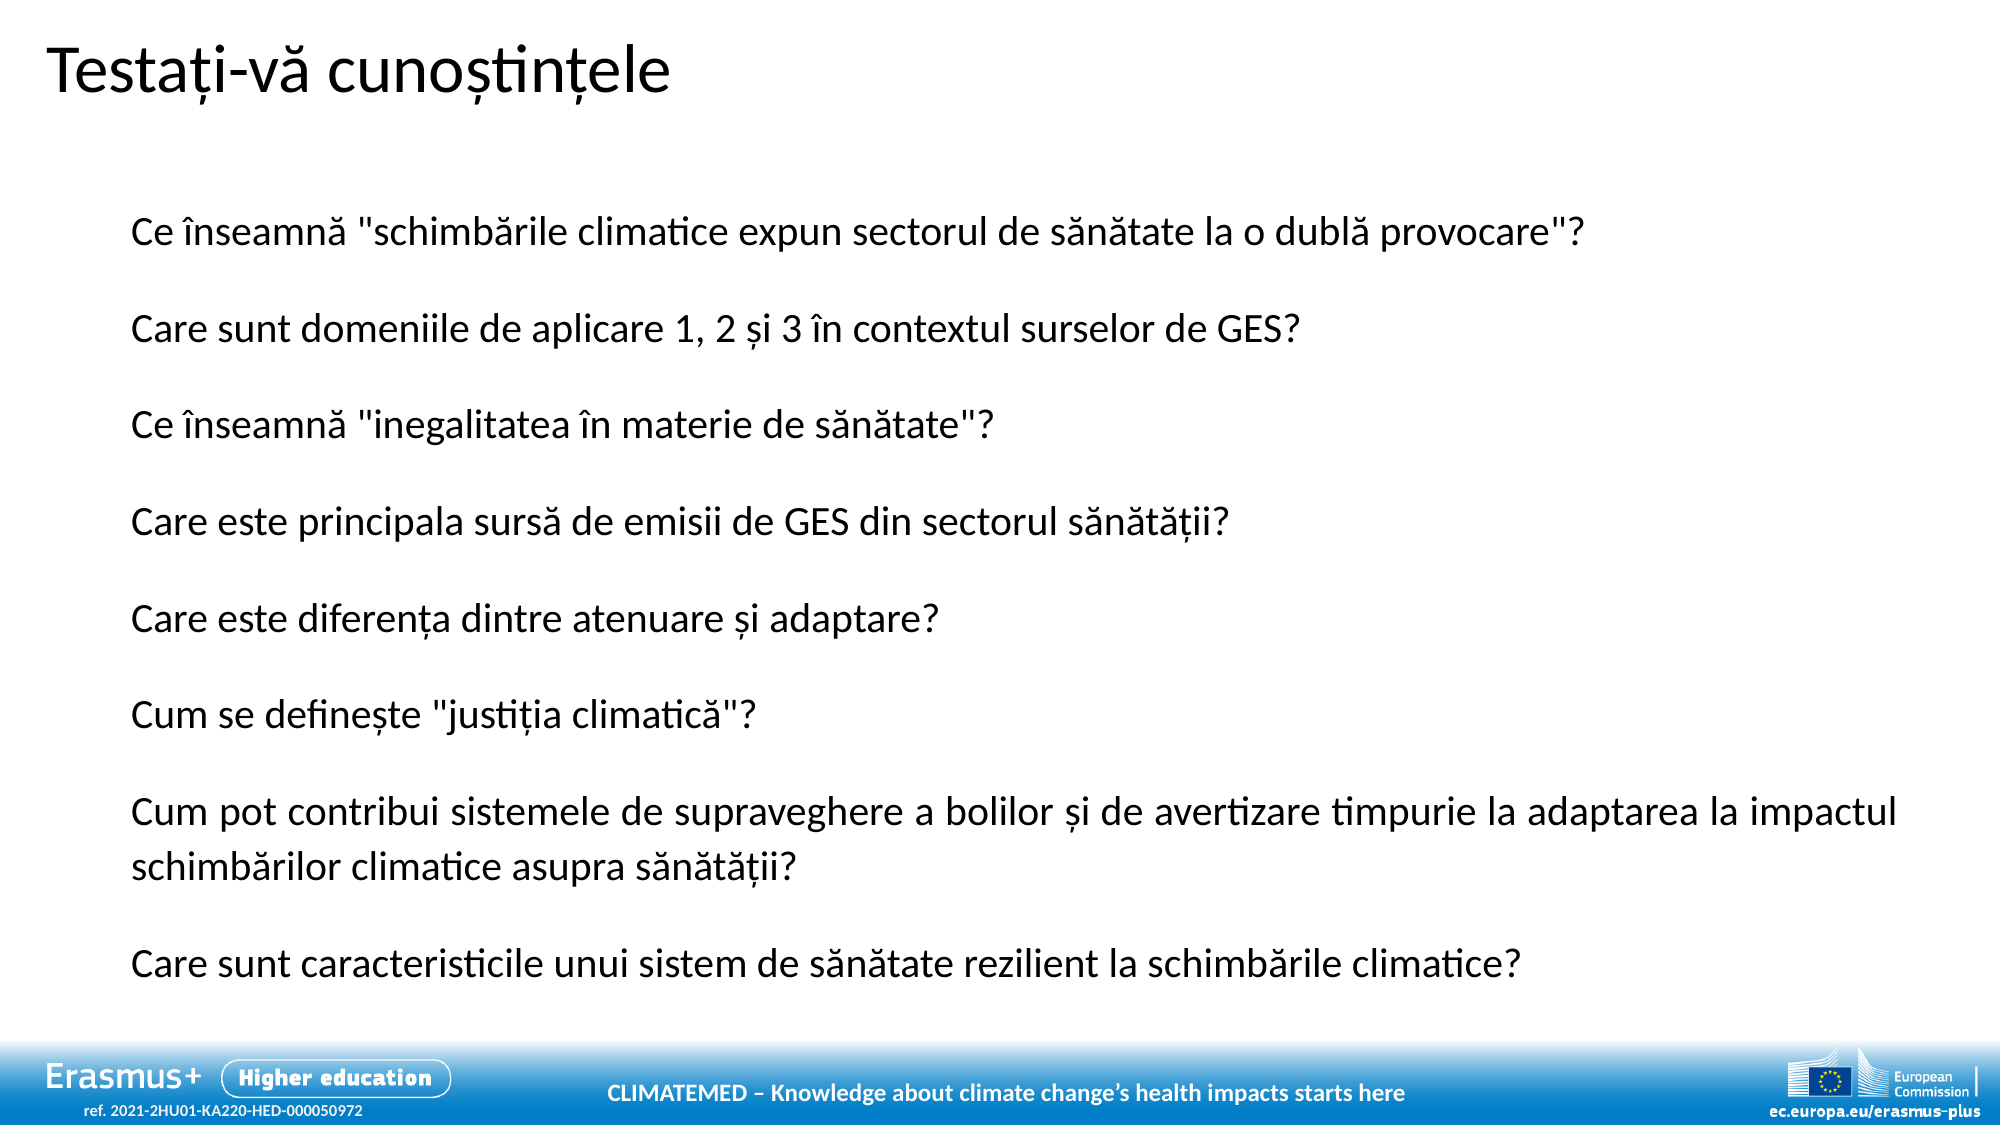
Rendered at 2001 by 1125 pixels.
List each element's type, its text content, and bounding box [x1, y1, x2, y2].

title Testați-vă cunoștințele [31, 25, 1984, 116]
picture [0, 899, 2000, 1125]
list Ce înseamnă "schimbările climatice expun sectorul de sănătate la o dublă provocare"? Care sunt domeniile de aplicare 1, 2 și 3 în contextul surselor de GES? Ce înseamnă "inegalitatea în materie de sănătate"? Care este principala sursă de emisii de GES din sectorul sănătății? Care este diferența dintre atenuare și adaptare? Cum se definește "justiția climatică"? Cum pot contribui sistemele de supraveghere a bolilor și de avertizare timpurie la adaptarea la impactul schimbărilor climatice asupra sănătății? Care sunt caracteristicile unui sistem de sănătate rezilient la schimbările climatice? [116, 191, 1914, 1035]
